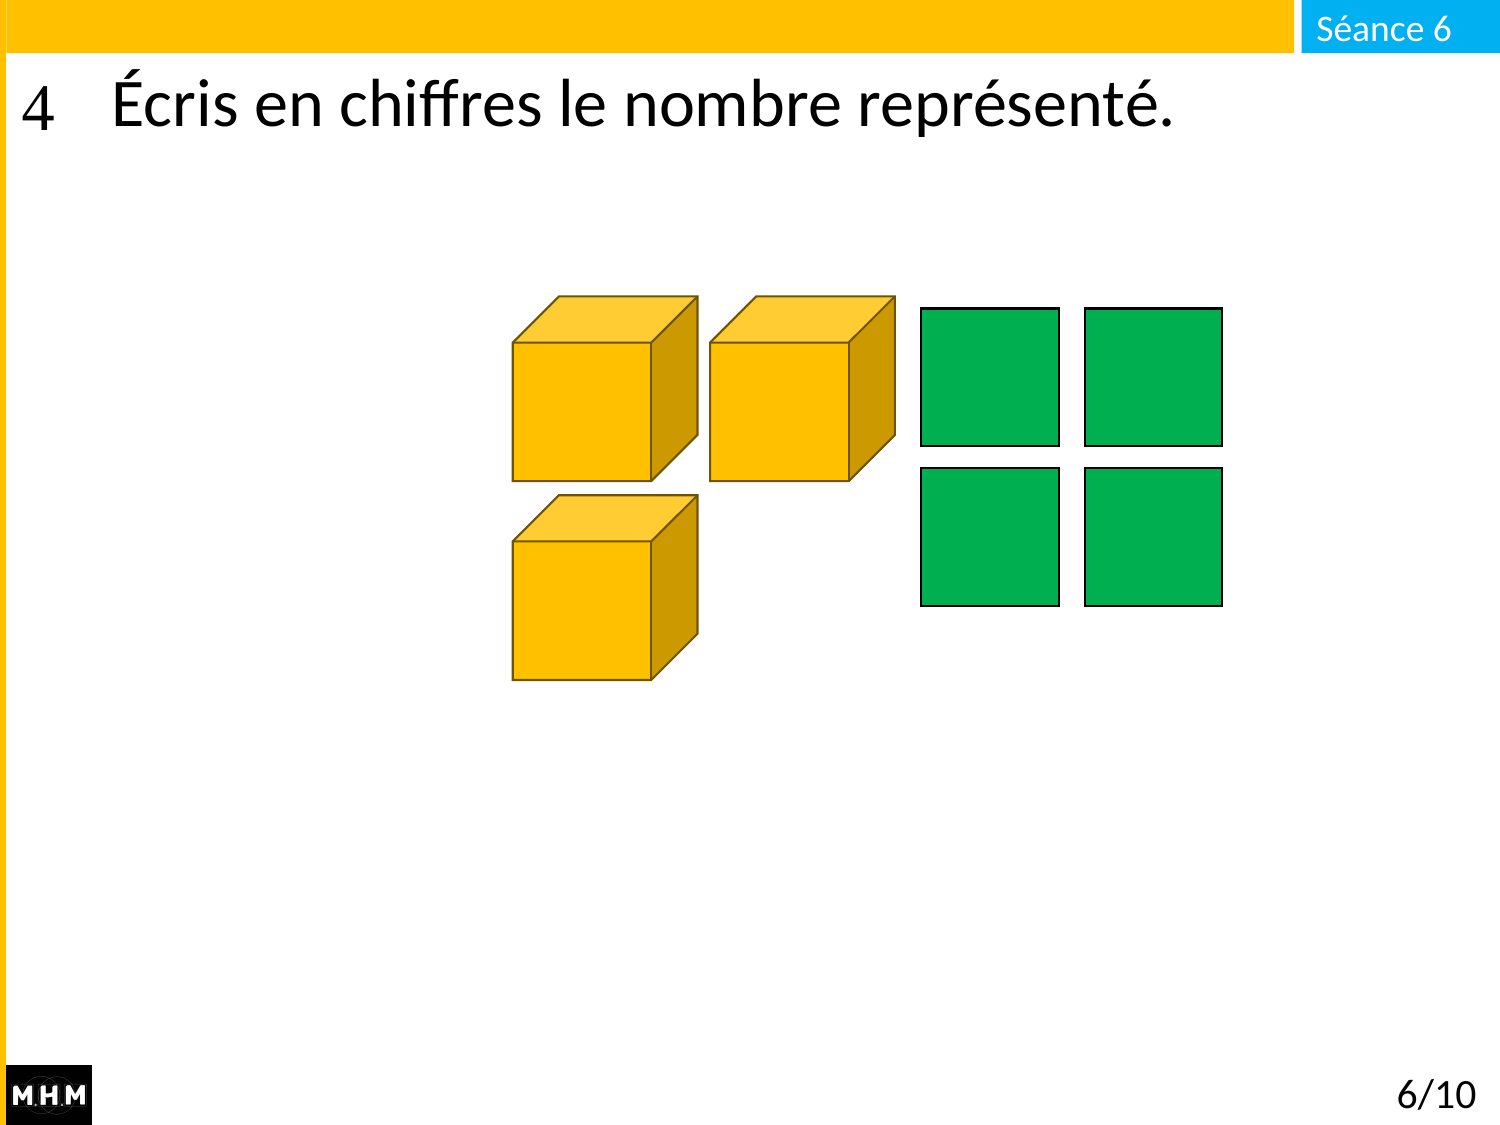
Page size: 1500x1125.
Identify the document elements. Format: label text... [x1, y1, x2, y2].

text_box [511, 295, 699, 483]
text_box [709, 295, 896, 483]
text_box [1084, 467, 1223, 607]
picture [6, 1065, 92, 1125]
text_box [1084, 307, 1223, 447]
text_box [920, 307, 1060, 447]
text_box [511, 494, 699, 682]
text_box [920, 467, 1060, 607]
list 6/10 [1373, 1064, 1500, 1125]
title Écris en chiffres le nombre représenté. [96, 60, 1391, 150]
